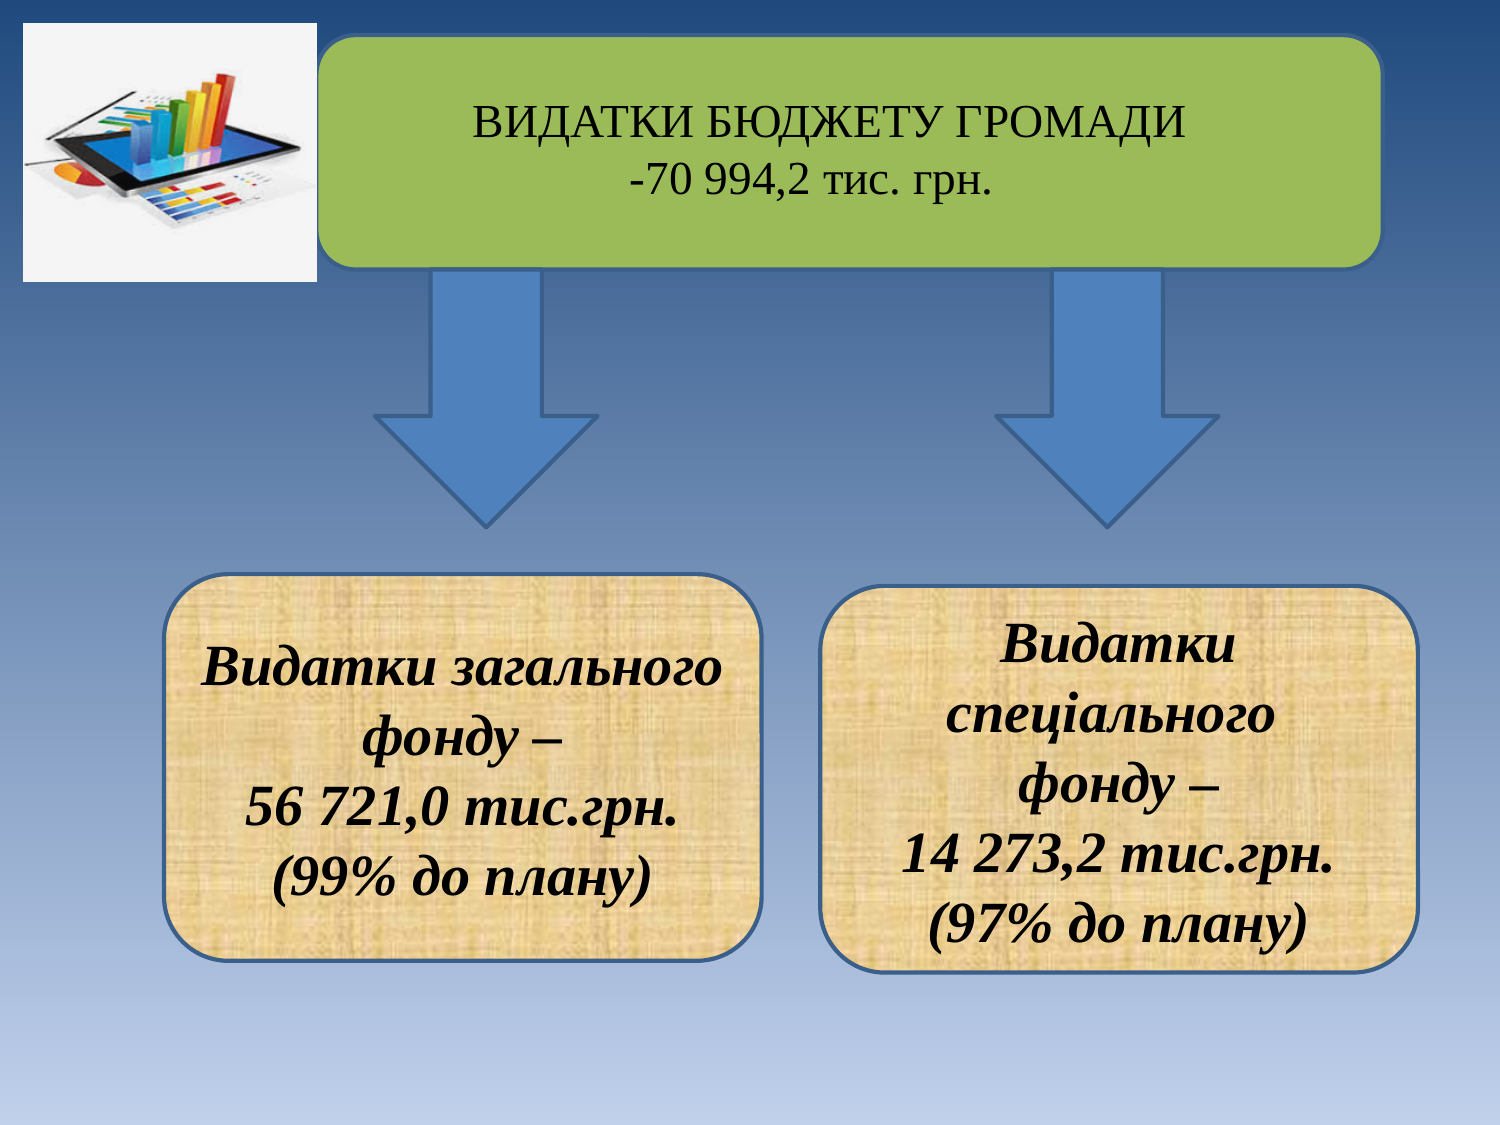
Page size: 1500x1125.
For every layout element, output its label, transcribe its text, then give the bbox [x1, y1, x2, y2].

text_box [321, 32, 1385, 82]
text_box [373, 267, 600, 530]
text_box Видатки загального фонду – 56 721,0 тис.грн. (99% до плану) [161, 572, 764, 963]
text_box [994, 267, 1221, 530]
text_box Видатки спеціального фонду – 14 273,2 тис.грн. (97% до плану) [818, 583, 1421, 975]
picture [23, 23, 317, 282]
title ВИДАТКИ БЮДЖЕТУ ГРОМАДИ -70 994,2 тис. грн. [321, 82, 1425, 270]
